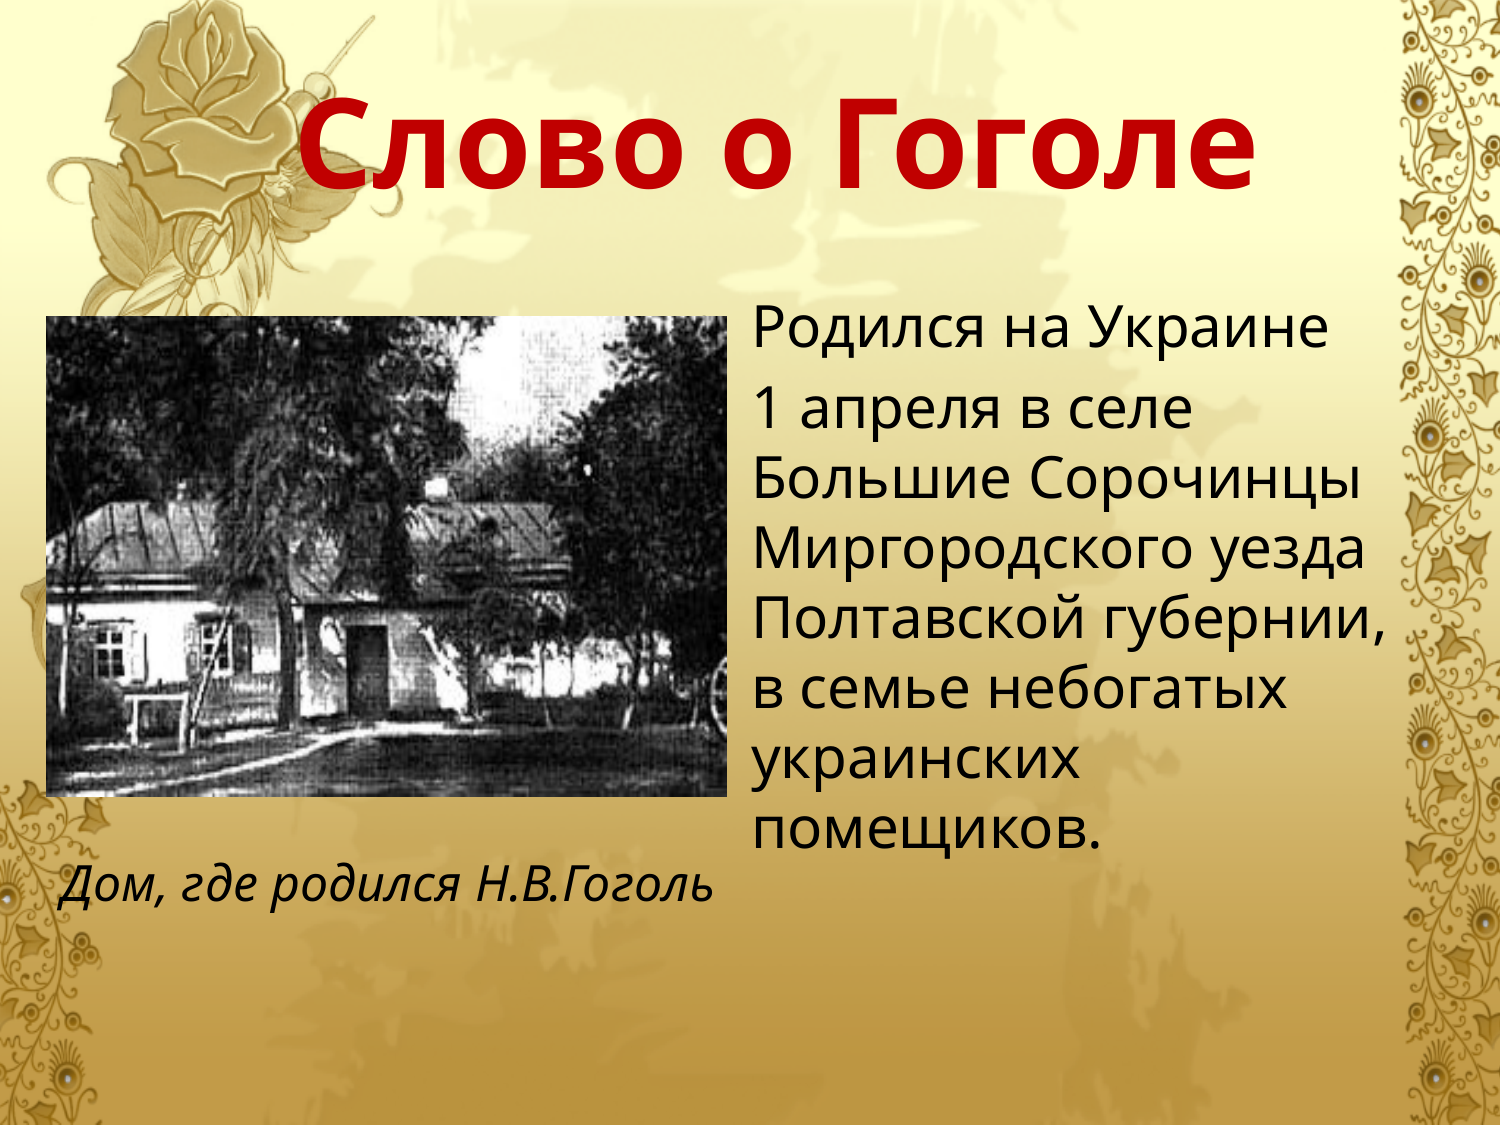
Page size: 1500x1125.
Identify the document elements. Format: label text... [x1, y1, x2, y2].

title Слово о Гоголе [128, 45, 1425, 233]
text_box Дом, где родился Н.В.Гоголь [46, 843, 809, 919]
list Родился на Украине 1 апреля в селе Большие Сорочинцы Миргородского уезда Полтавской губернии, в семье небогатых украинских помещиков. [679, 281, 1419, 1024]
picture [0, 0, 1500, 1125]
